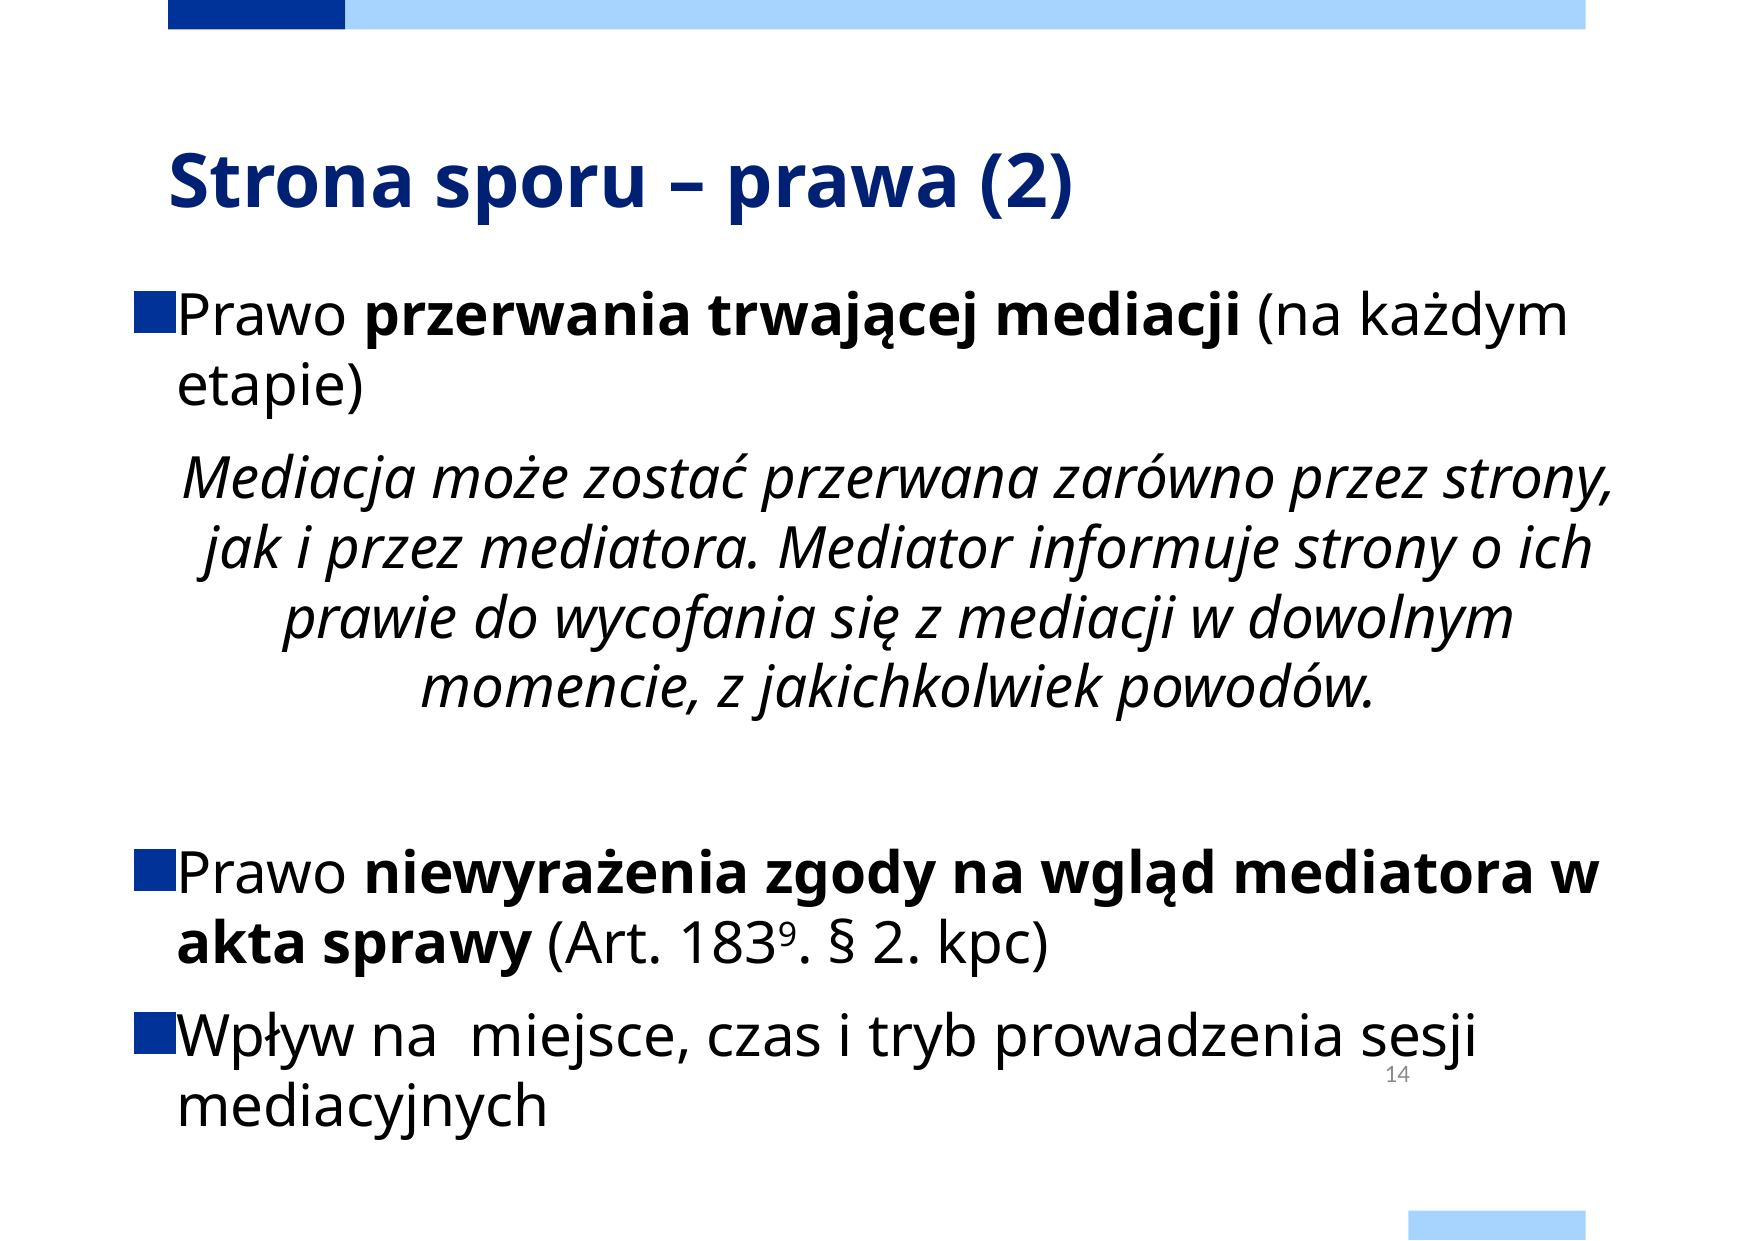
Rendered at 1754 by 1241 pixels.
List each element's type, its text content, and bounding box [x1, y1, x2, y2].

list Prawo przerwania trwającej mediacji (na każdym etapie) Mediacja może zostać przerwana zarówno przez strony, jak i przez mediatora. Mediator informuje strony o ich prawie do wycofania się z mediacji w dowolnym momencie, z jakichkolwiek powodów. Prawo niewyrażenia zgody na wgląd mediatora w akta sprawy (Art. 1839. § 2. kpc) Wpływ na miejsce, czas i tryb prowadzenia sesji mediacyjnych [134, 277, 1623, 1194]
slide_number 14 [1074, 1042, 1425, 1103]
picture [134, 849, 176, 891]
title Strona sporu – prawa (2) [168, 147, 1586, 277]
picture [134, 1012, 176, 1054]
picture [134, 291, 176, 333]
